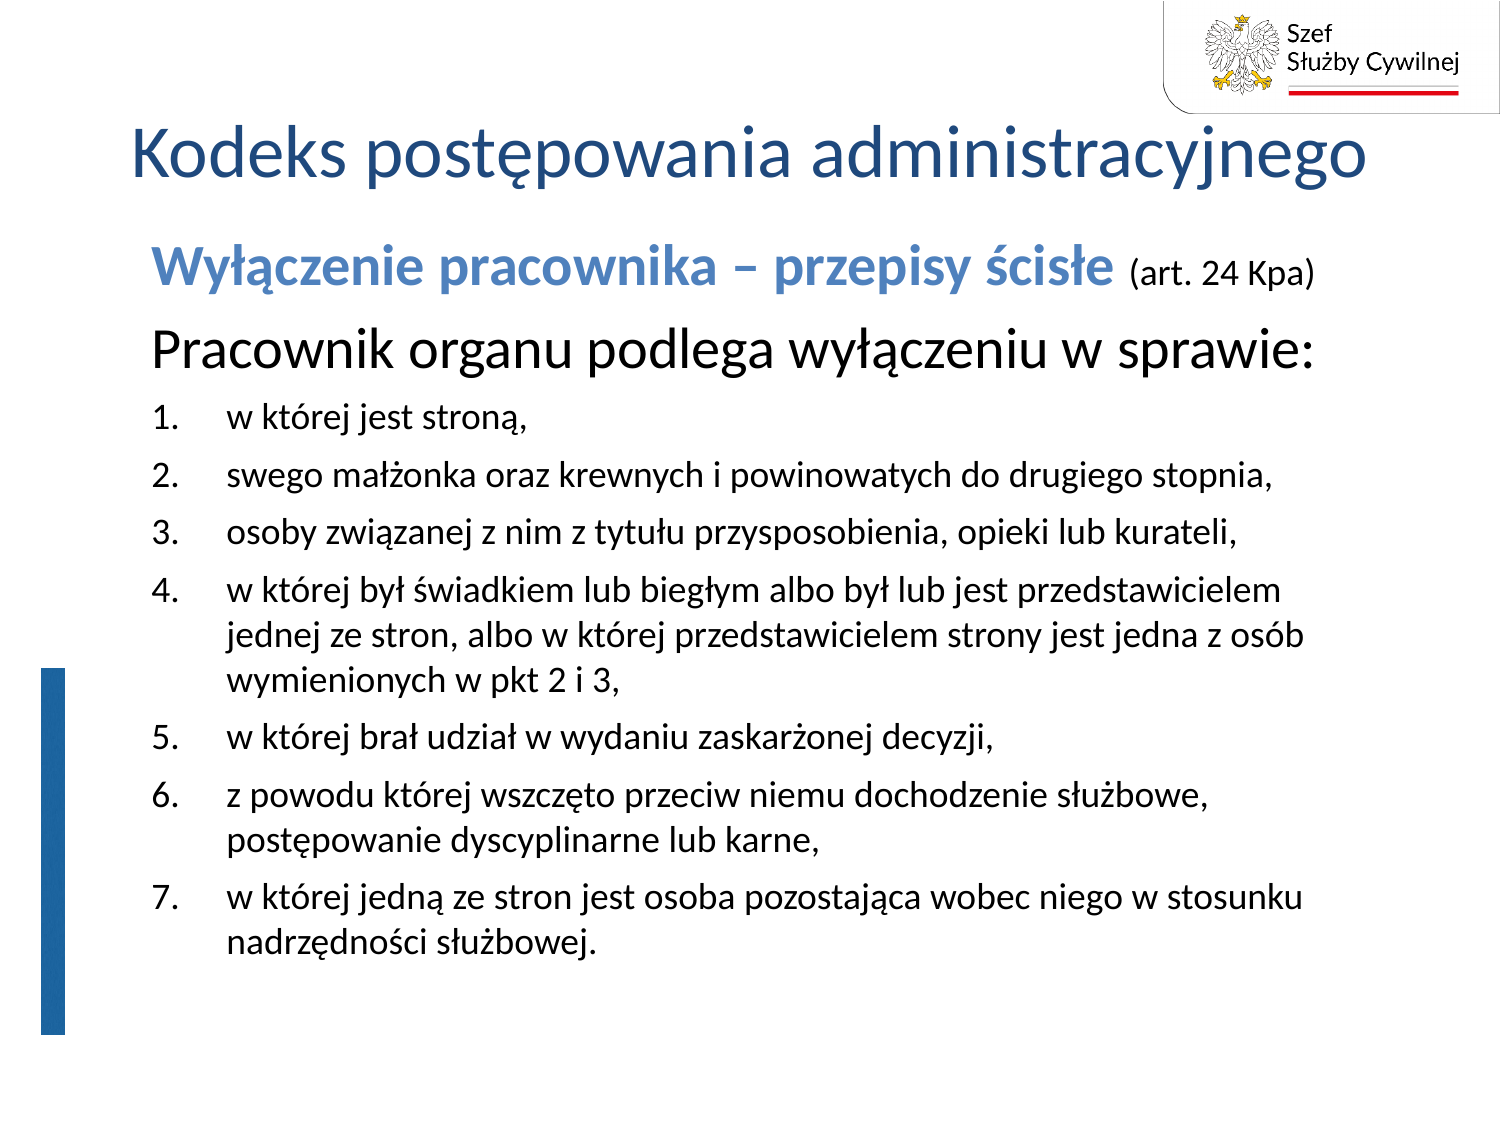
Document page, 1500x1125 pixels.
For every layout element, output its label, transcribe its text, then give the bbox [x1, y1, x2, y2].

picture [1163, 0, 1500, 114]
picture [41, 668, 65, 1035]
text_box Wyłączenie pracownika – przepisy ścisłe (art. 24 Kpa) Pracownik organu podlega wyłączeniu w sprawie: w której jest stroną, swego małżonka oraz krewnych i powinowatych do drugiego stopnia, osoby związanej z nim z tytułu przysposobienia, opieki lub kurateli, w której był świadkiem lub biegłym albo był lub jest przedstawicielem jednej ze stron, albo w której przedstawicielem strony jest jedna z osób wymienionych w pkt 2 i 3, w której brał udział w wydaniu zaskarżonej decyzji, z powodu której wszczęto przeciw niemu dochodzenie służbowe, postępowanie dyscyplinarne lub karne, w której jedną ze stron jest osoba pozostająca wobec niego w stosunku nadrzędności służbowej. [136, 219, 1364, 970]
title Kodeks postępowania administracyjnego [100, 95, 1400, 220]
